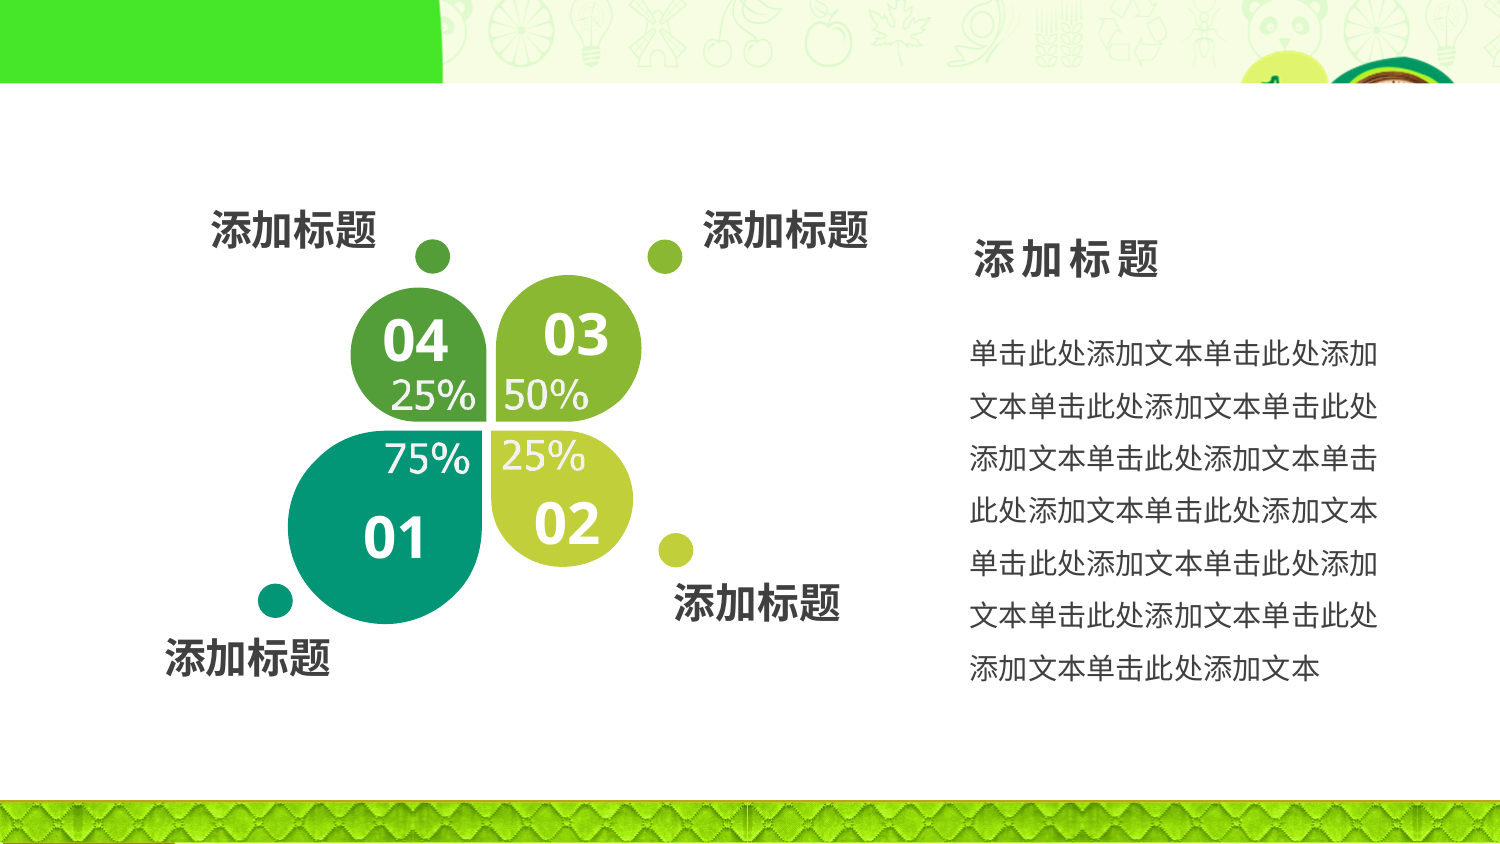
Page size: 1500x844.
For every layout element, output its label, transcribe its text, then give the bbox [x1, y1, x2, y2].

picture [0, 800, 1500, 844]
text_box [491, 430, 634, 567]
text_box 添加标题 [958, 225, 1175, 290]
text_box 添加标题 [641, 196, 930, 262]
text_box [415, 239, 451, 274]
text_box 添加标题 [613, 569, 902, 635]
picture [0, 0, 1500, 83]
text_box 添加标题 [149, 196, 438, 262]
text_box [257, 583, 293, 618]
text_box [287, 430, 482, 625]
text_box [350, 287, 487, 422]
text_box 单击此处添加文本单击此处添加文本单击此处添加文本单击此处添加文本单击此处添加文本单击此处添加文本单击此处添加文本单击此处添加文本单击此处添加文本单击此处添加文本单击此处添加文本单击此处添加文本 [954, 310, 1413, 693]
text_box 添加标题 [103, 624, 392, 690]
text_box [495, 274, 642, 422]
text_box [647, 239, 683, 274]
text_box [658, 533, 694, 568]
